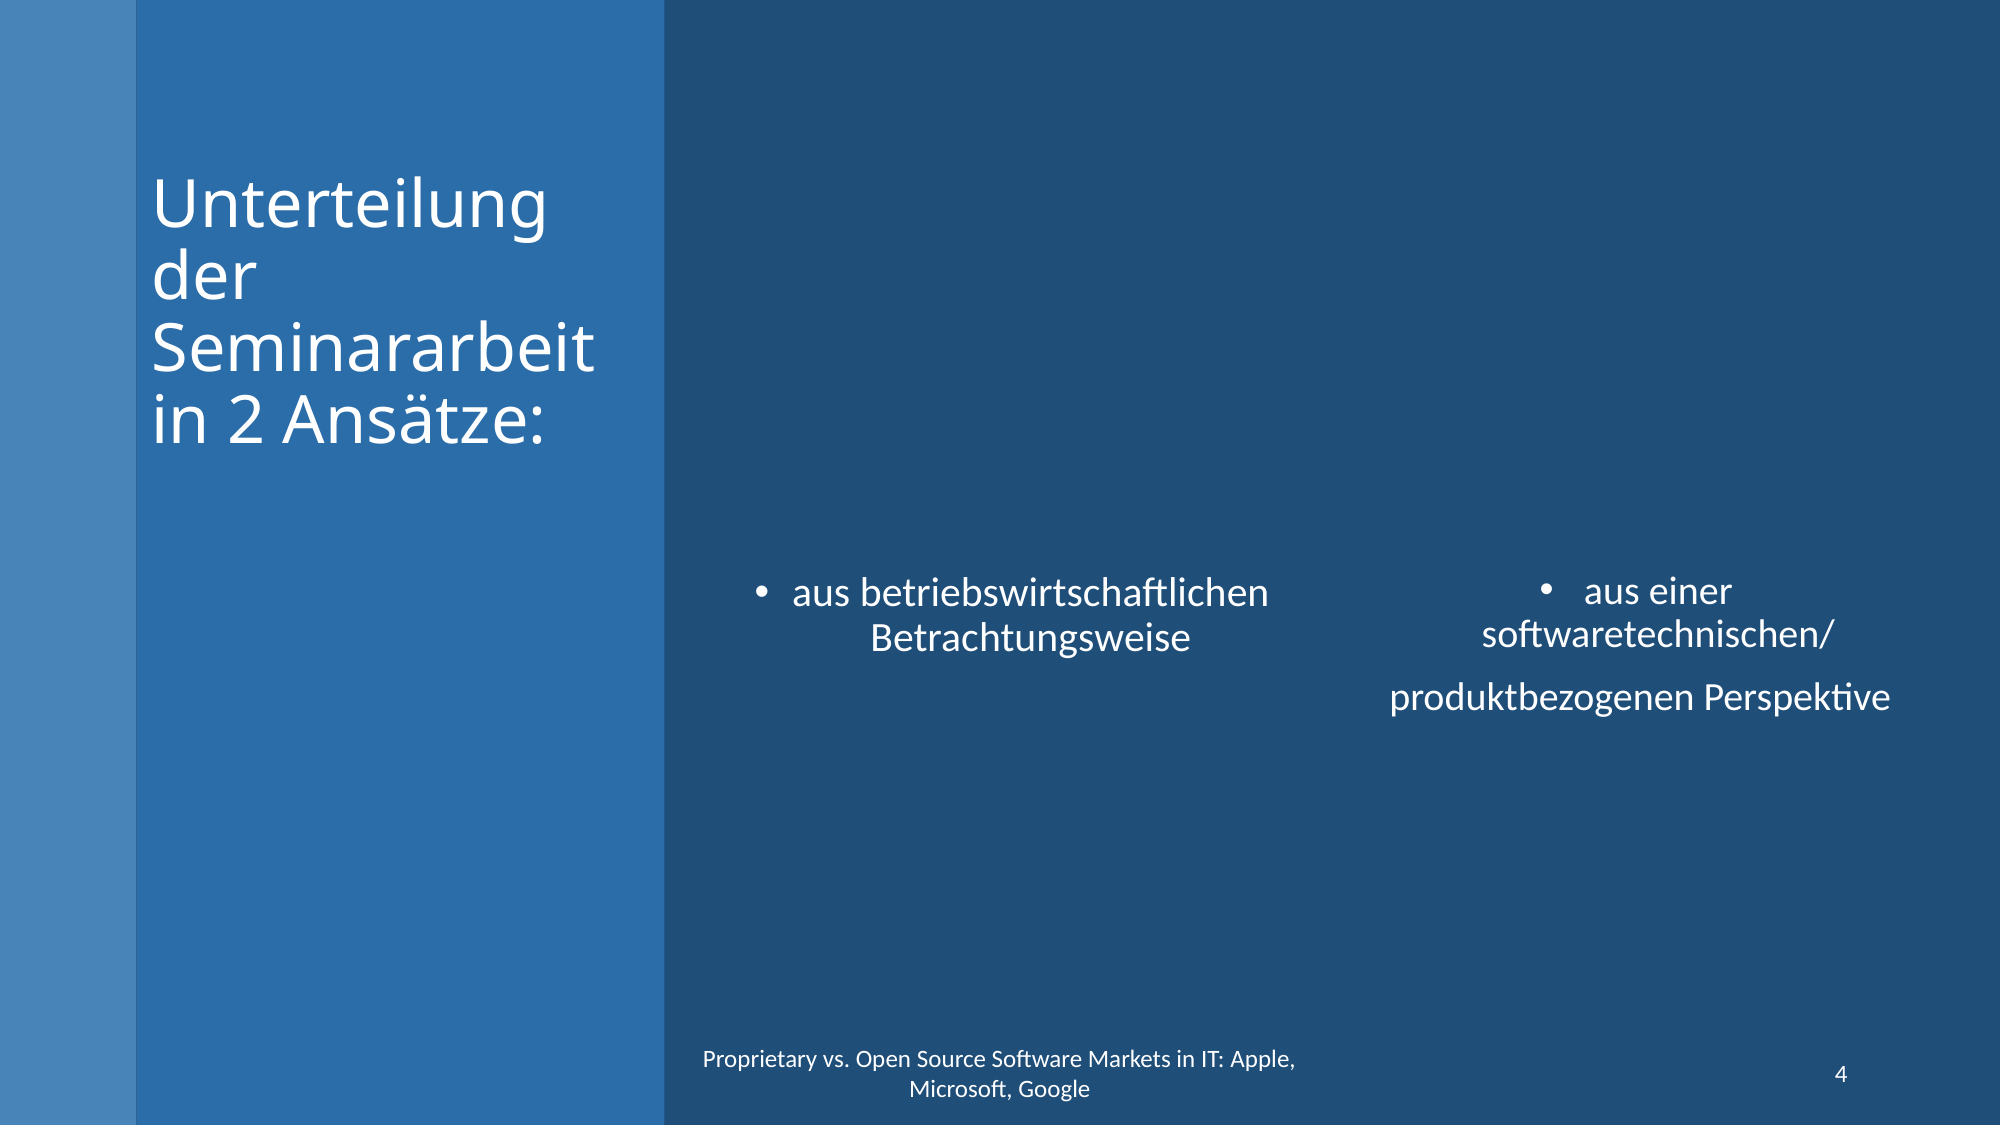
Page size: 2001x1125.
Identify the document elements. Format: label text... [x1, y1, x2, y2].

text_box [0, 0, 136, 1125]
list aus betriebswirtschaftlichen Betrachtungsweise [731, 563, 1293, 688]
text_box aus einer softwaretechnischen/ produktbezogenen Perspektive [1359, 562, 1922, 728]
footer Proprietary vs. Open Source Software Markets in IT: Apple, Microsoft, Google [662, 1042, 1338, 1103]
text_box [136, 0, 666, 1125]
slide_number 4 [1412, 1042, 1863, 1103]
title Unterteilung der Seminararbeit in 2 Ansätze: [136, 162, 665, 480]
